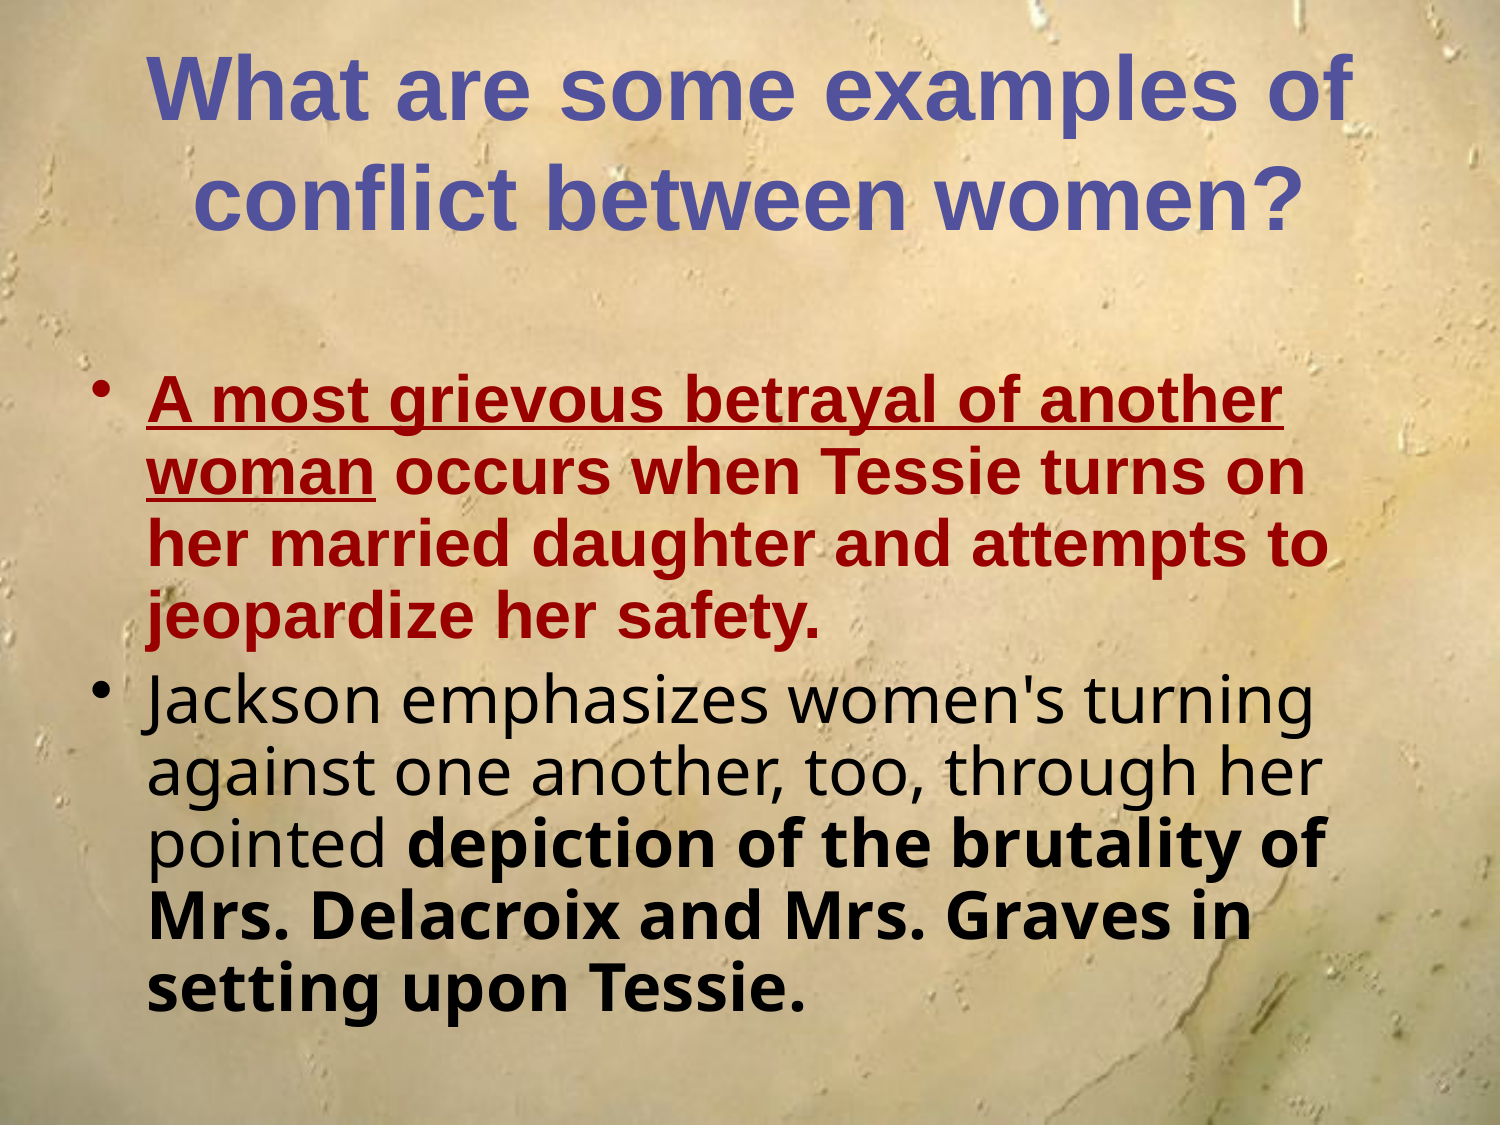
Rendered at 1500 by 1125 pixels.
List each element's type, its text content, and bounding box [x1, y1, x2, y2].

picture [0, 0, 1500, 1125]
title What are some examples of conflict between women? [74, 44, 1426, 233]
list A most grievous betrayal of another woman occurs when Tessie turns on her married daughter and attempts to jeopardize her safety. Jackson emphasizes women's turning against one another, too, through her pointed depiction of the brutality of Mrs. Delacroix and Mrs. Graves in setting upon Tessie. [74, 357, 1426, 1101]
